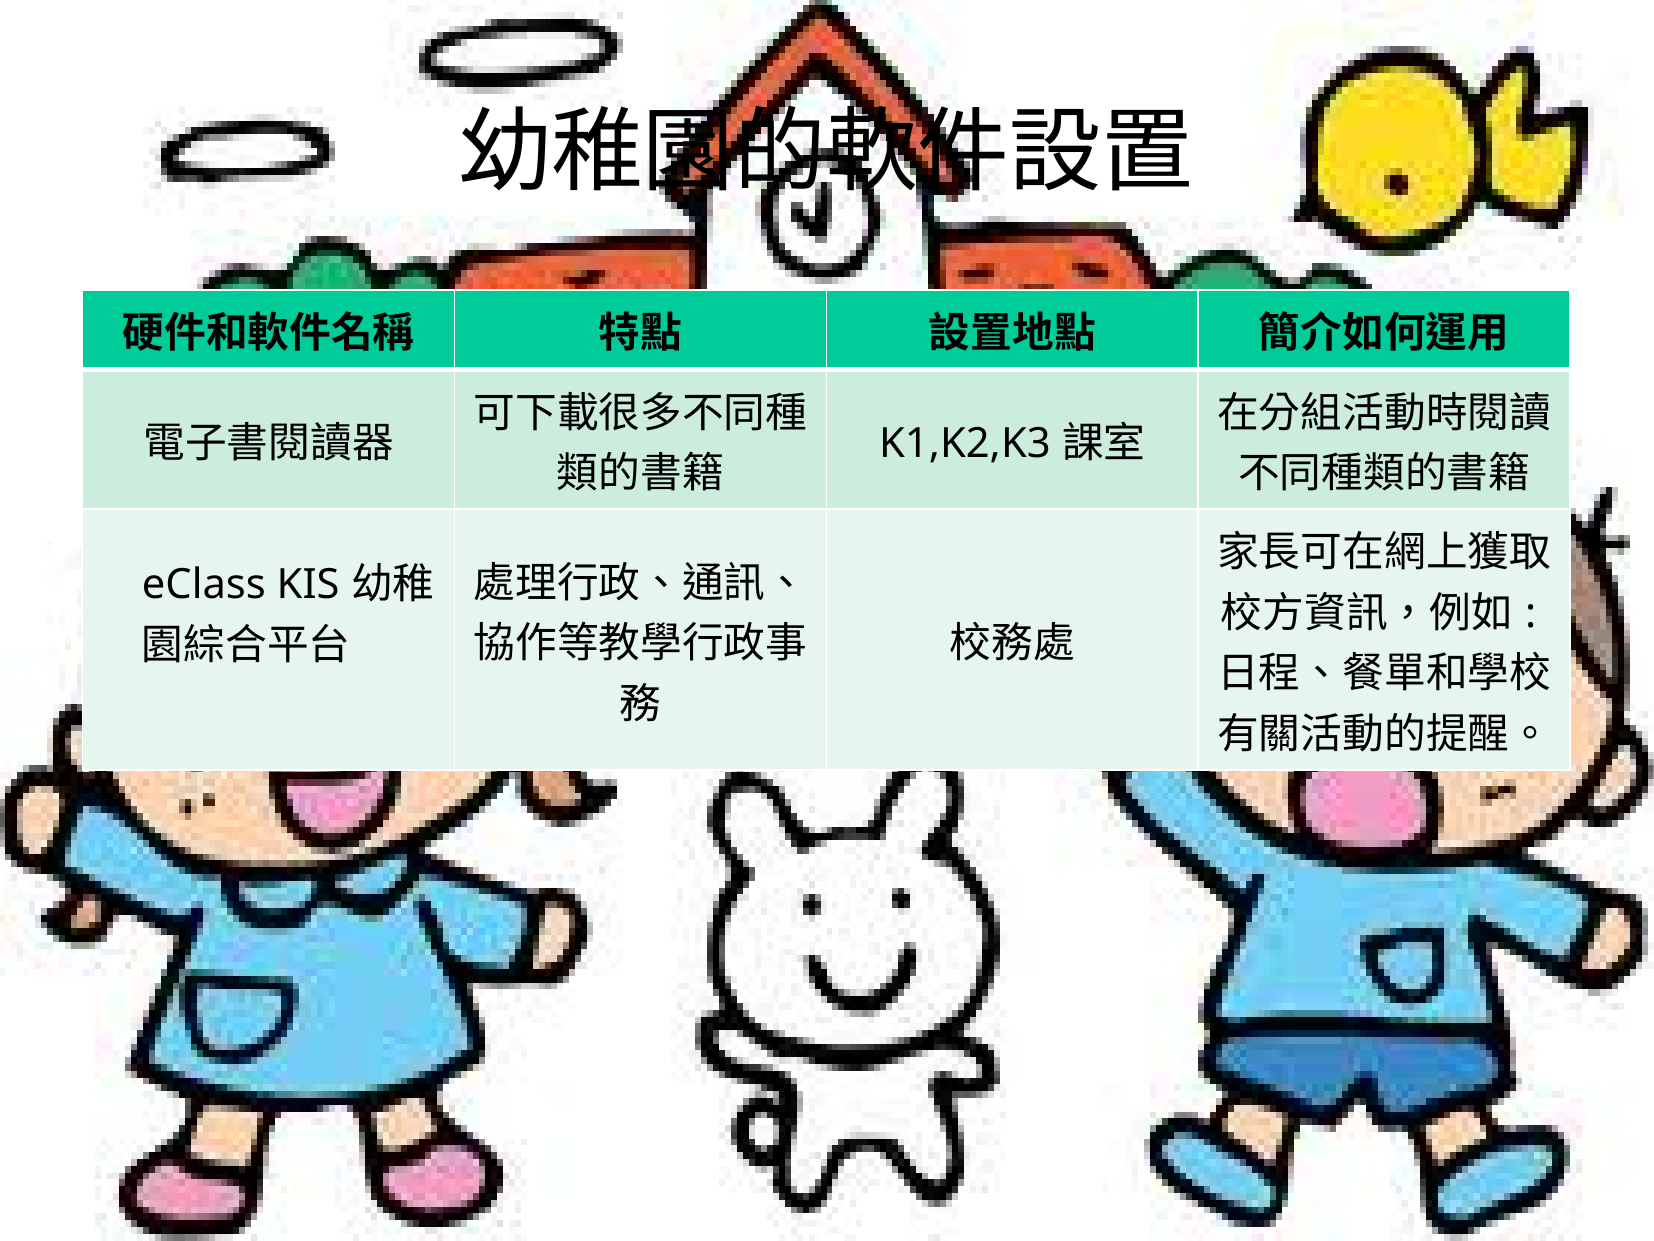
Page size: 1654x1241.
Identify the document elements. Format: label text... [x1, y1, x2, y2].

table_cell eClass KIS幼稚園綜合平台 [83, 510, 454, 769]
picture [0, 0, 1654, 1241]
table_cell 處理行政、通訊、協作等教學行政事務 [455, 510, 826, 769]
table_cell 電子書閱讀器 [83, 372, 454, 508]
table_cell 可下載很多不同種類的書籍 [455, 372, 826, 508]
table_header 設置地點 [827, 291, 1197, 367]
table_cell 校務處 [827, 510, 1197, 769]
table_header 硬件和軟件名稱 [83, 291, 454, 367]
table_cell 家長可在網上獲取校方資訊，例如:日程、餐單和學校有關活動的提醒。 [1199, 510, 1569, 769]
table_header 簡介如何運用 [1199, 291, 1569, 367]
table_cell 在分組活動時閱讀不同種類的書籍 [1199, 372, 1569, 508]
table_header 特點 [455, 291, 826, 367]
title 幼稚園的軟件設置 [82, 49, 1571, 257]
table_cell K1,K2,K3課室 [827, 372, 1197, 508]
